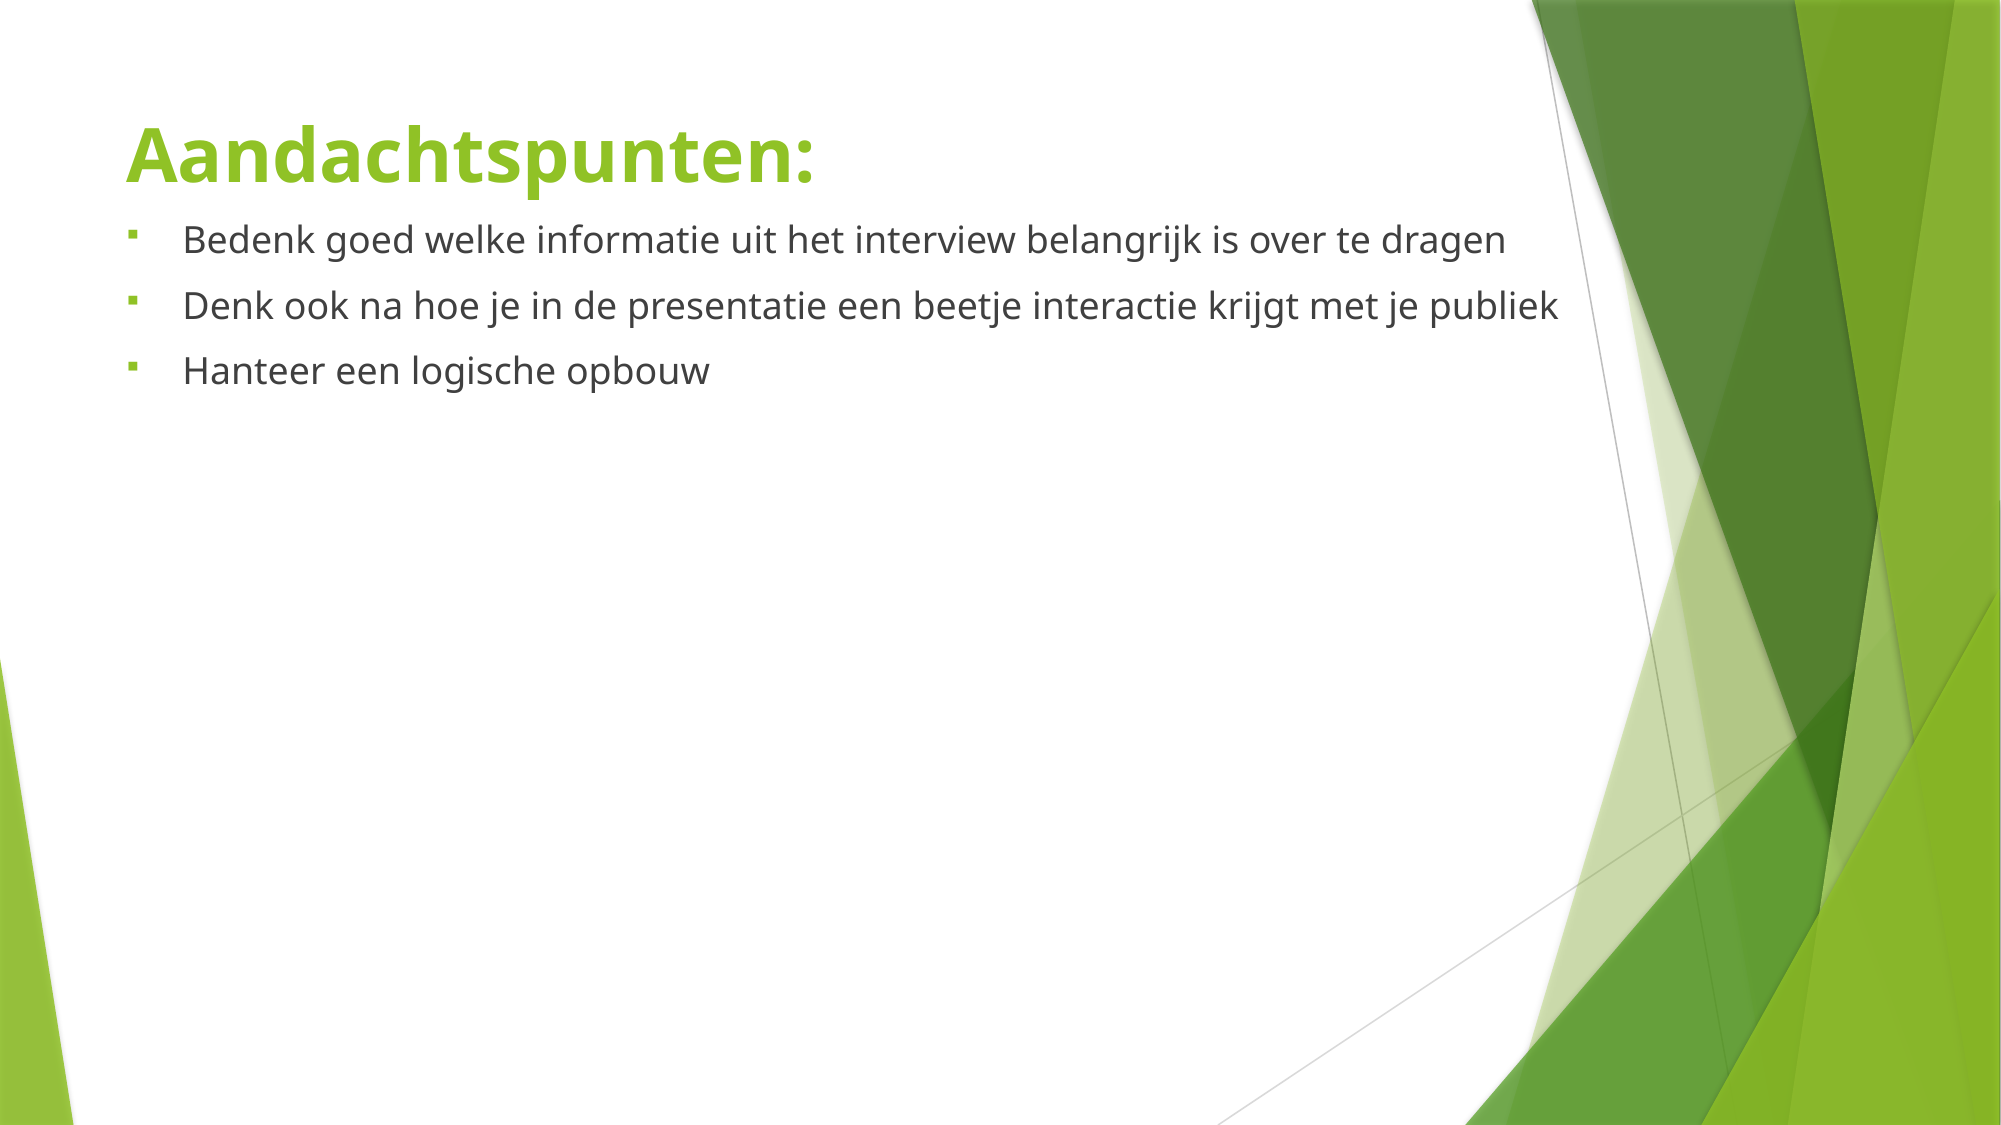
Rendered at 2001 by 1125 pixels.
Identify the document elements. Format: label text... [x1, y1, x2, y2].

title Aandachtspunten: [111, 99, 1522, 208]
list Bedenk goed welke informatie uit het interview belangrijk is over te dragen Denk ook na hoe je in de presentatie een beetje interactie krijgt met je publiek Hanteer een logische opbouw [111, 208, 1698, 845]
